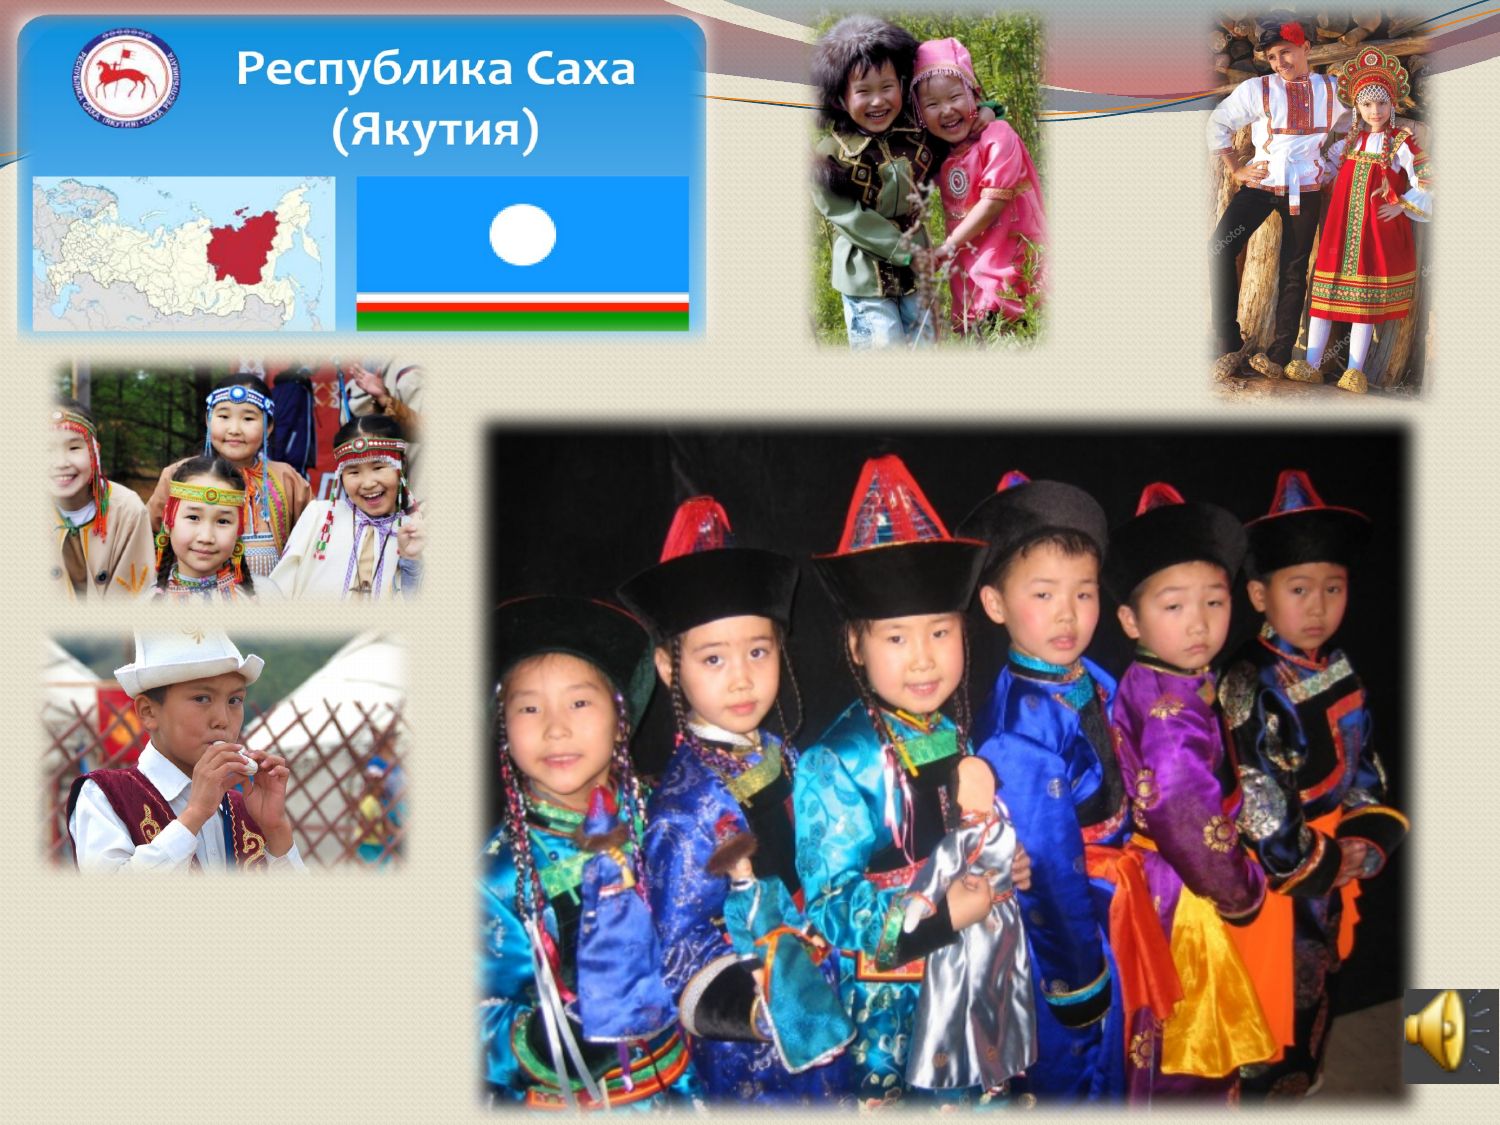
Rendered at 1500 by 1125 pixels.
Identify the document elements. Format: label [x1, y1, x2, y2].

picture [796, 0, 1060, 361]
picture [466, 404, 1500, 1125]
picture [0, 0, 722, 610]
picture [1198, 0, 1444, 415]
picture [29, 621, 420, 882]
